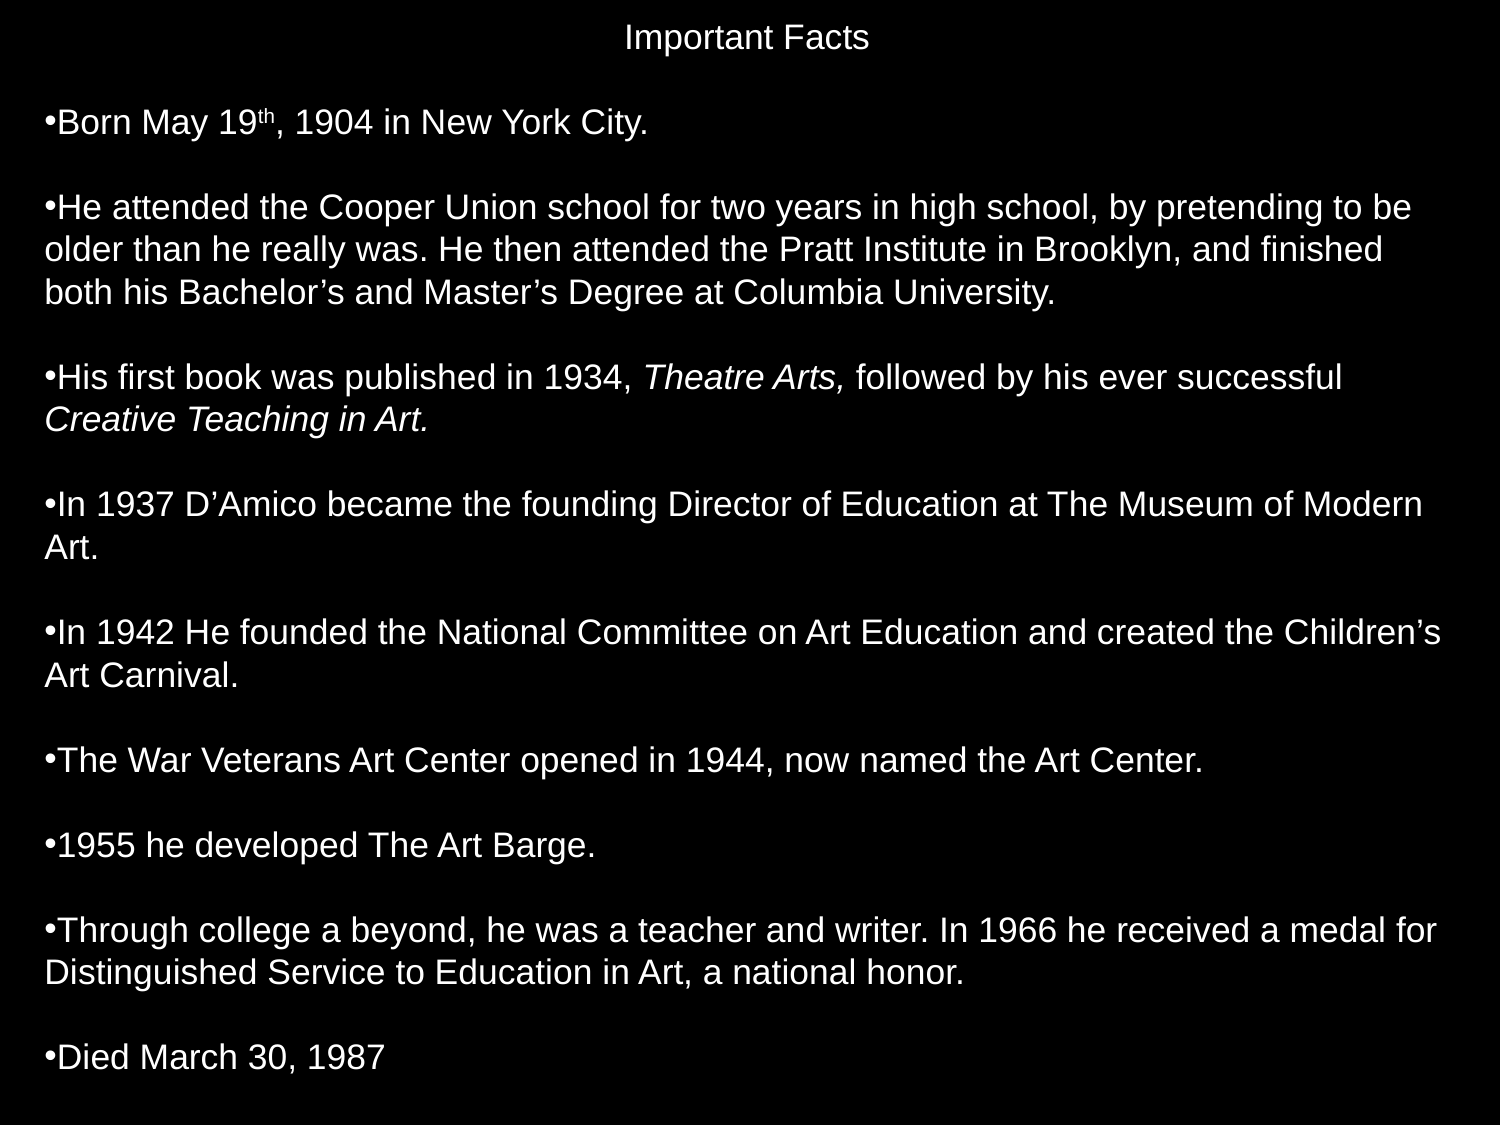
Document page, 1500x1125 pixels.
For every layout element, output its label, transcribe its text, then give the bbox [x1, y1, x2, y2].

text_box Important Facts Born May 19th, 1904 in New York City. He attended the Cooper Union school for two years in high school, by pretending to be older than he really was. He then attended the Pratt Institute in Brooklyn, and finished both his Bachelor’s and Master’s Degree at Columbia University. His first book was published in 1934, Theatre Arts, followed by his ever successful Creative Teaching in Art. In 1937 D’Amico became the founding Director of Education at The Museum of Modern Art. In 1942 He founded the National Committee on Art Education and created the Children’s Art Carnival. The War Veterans Art Center opened in 1944, now named the Art Center. 1955 he developed The Art Barge. Through college a beyond, he was a teacher and writer. In 1966 he received a medal for Distinguished Service to Education in Art, a national honor. Died March 30, 1987 [29, 6, 1465, 1125]
